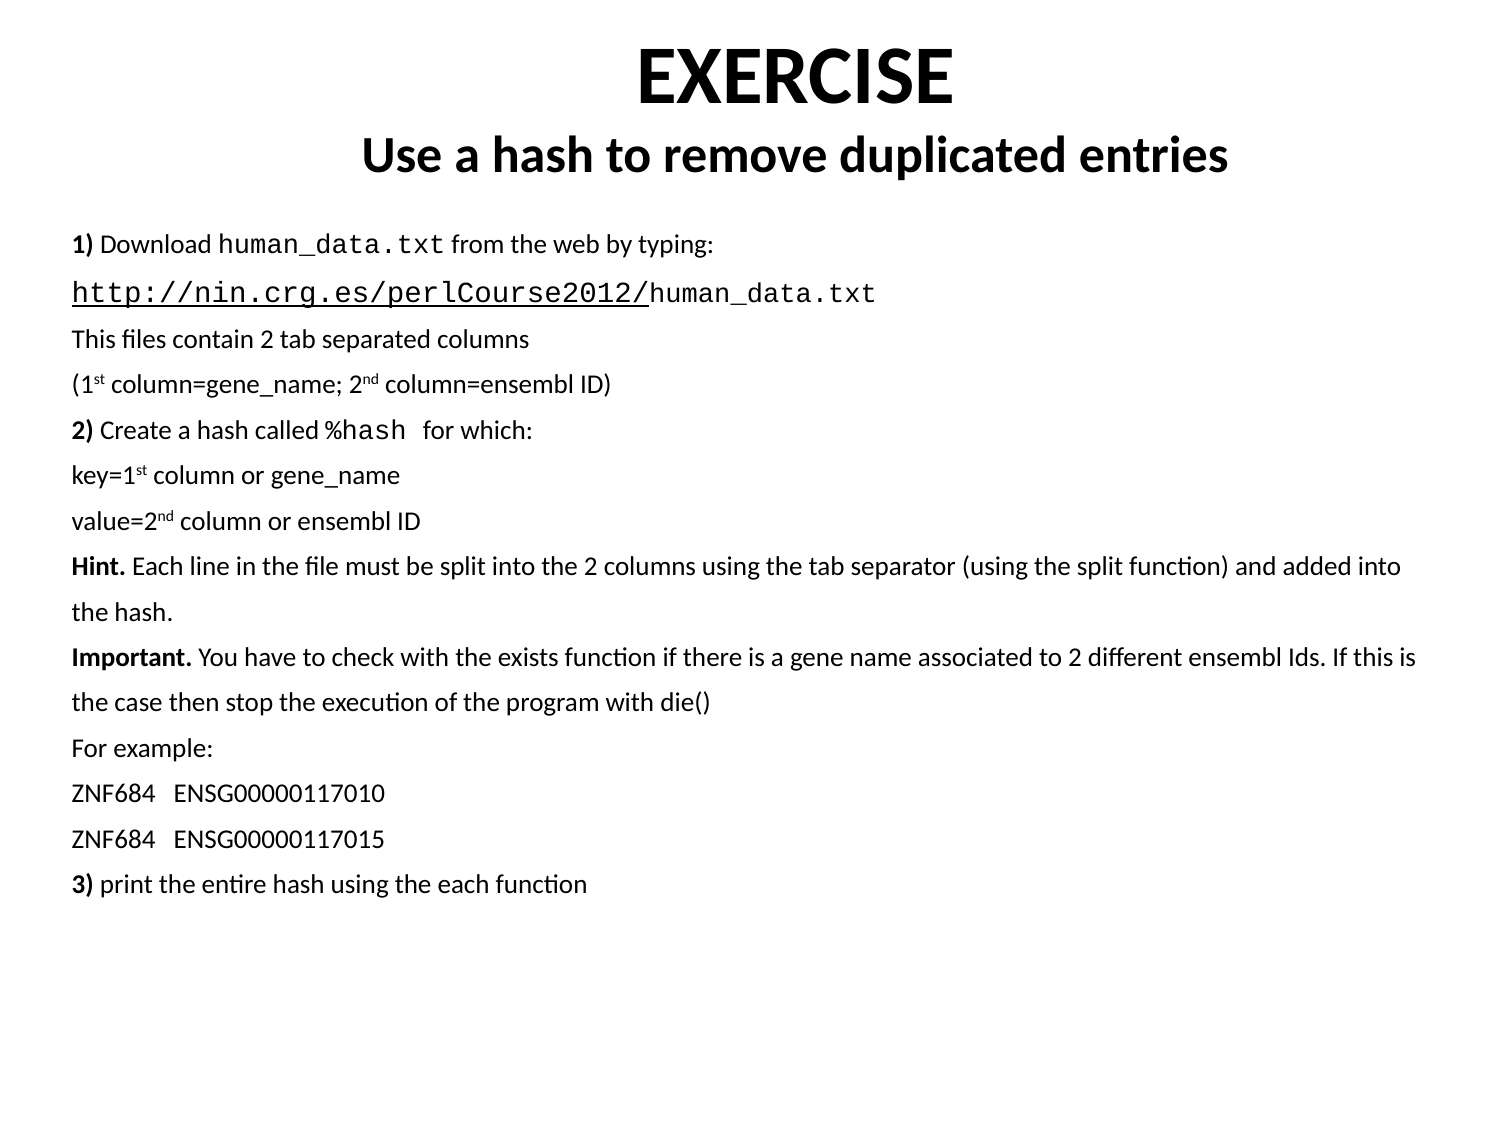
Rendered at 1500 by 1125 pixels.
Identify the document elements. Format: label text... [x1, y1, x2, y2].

text_box 1) Download human_data.txt from the web by typing: http://nin.crg.es/perlCourse2012/human_data.txt This files contain 2 tab separated columns (1st column=gene_name; 2nd column=ensembl ID) 2) Create a hash called %hash for which: key=1st column or gene_name value=2nd column or ensembl ID Hint. Each line in the file must be split into the 2 columns using the tab separator (using the split function) and added into the hash. Important. You have to check with the exists function if there is a gene name associated to 2 different ensembl Ids. If this is the case then stop the execution of the program with die() For example: ZNF684 ENSG00000117010 ZNF684 ENSG00000117015 3) print the entire hash using the each function [58, 219, 1433, 937]
text_box EXERCISE Use a hash to remove duplicated entries [274, 7, 1317, 173]
